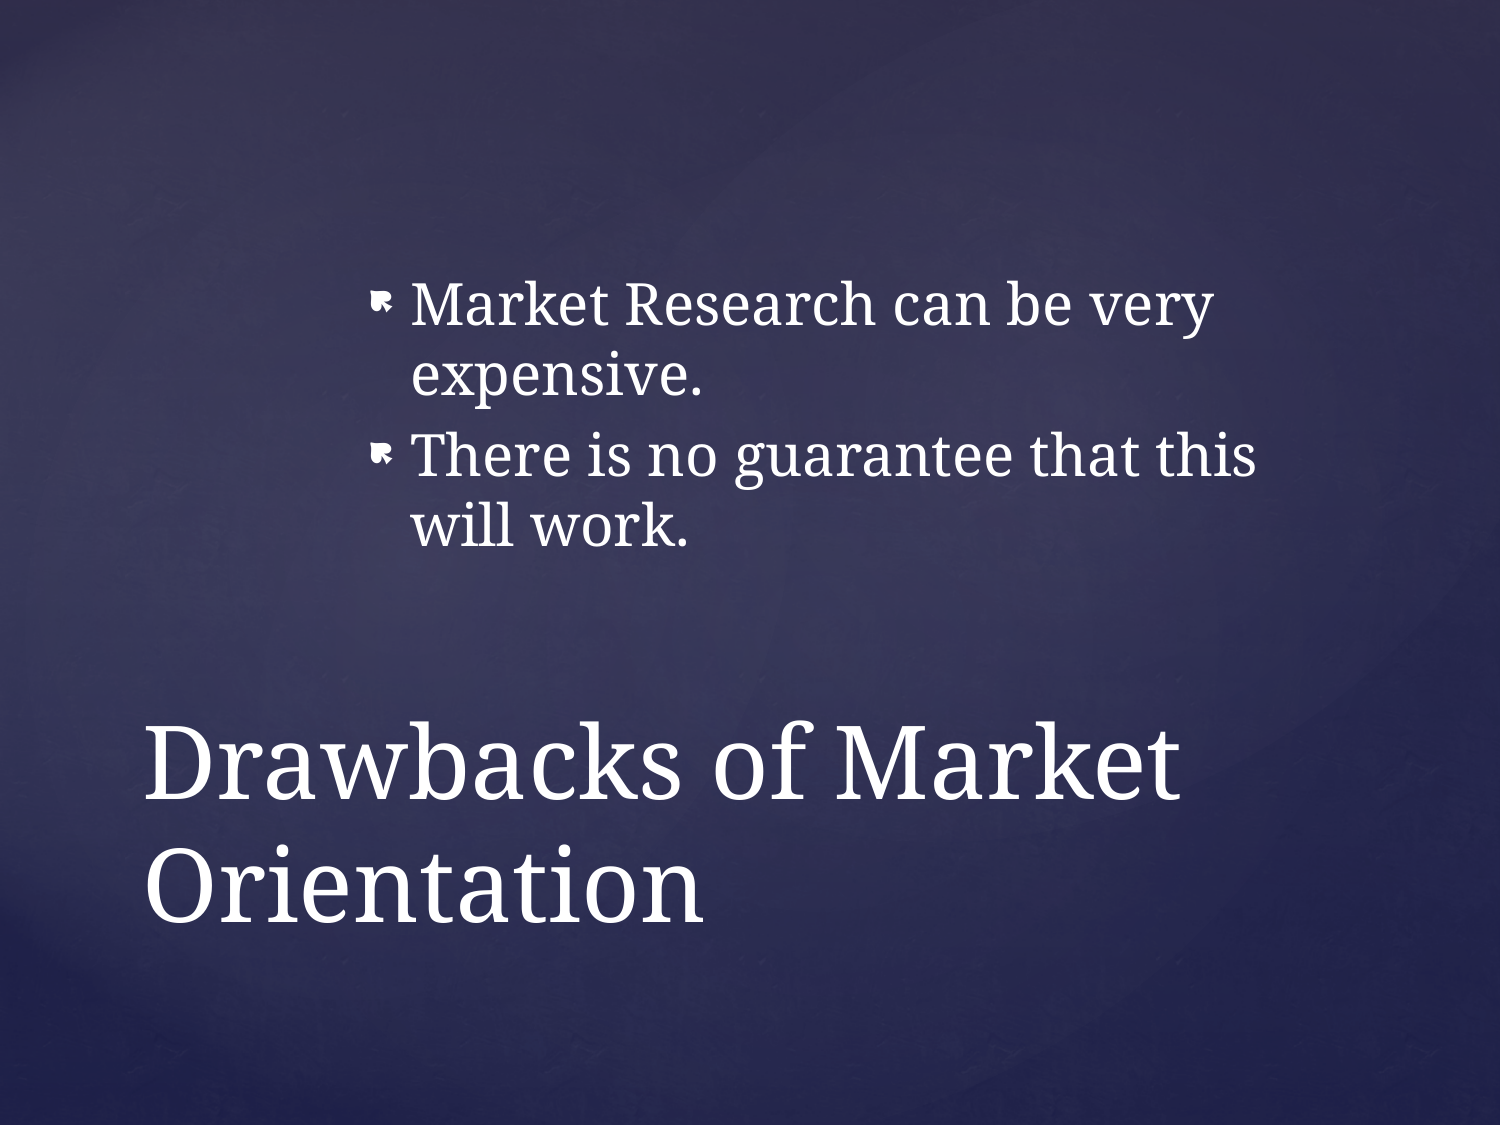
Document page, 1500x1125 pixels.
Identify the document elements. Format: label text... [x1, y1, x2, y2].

list Market Research can be very expensive. There is no guarantee that this will work. [350, 112, 1350, 713]
title Drawbacks of Market Orientation [127, 800, 1365, 950]
